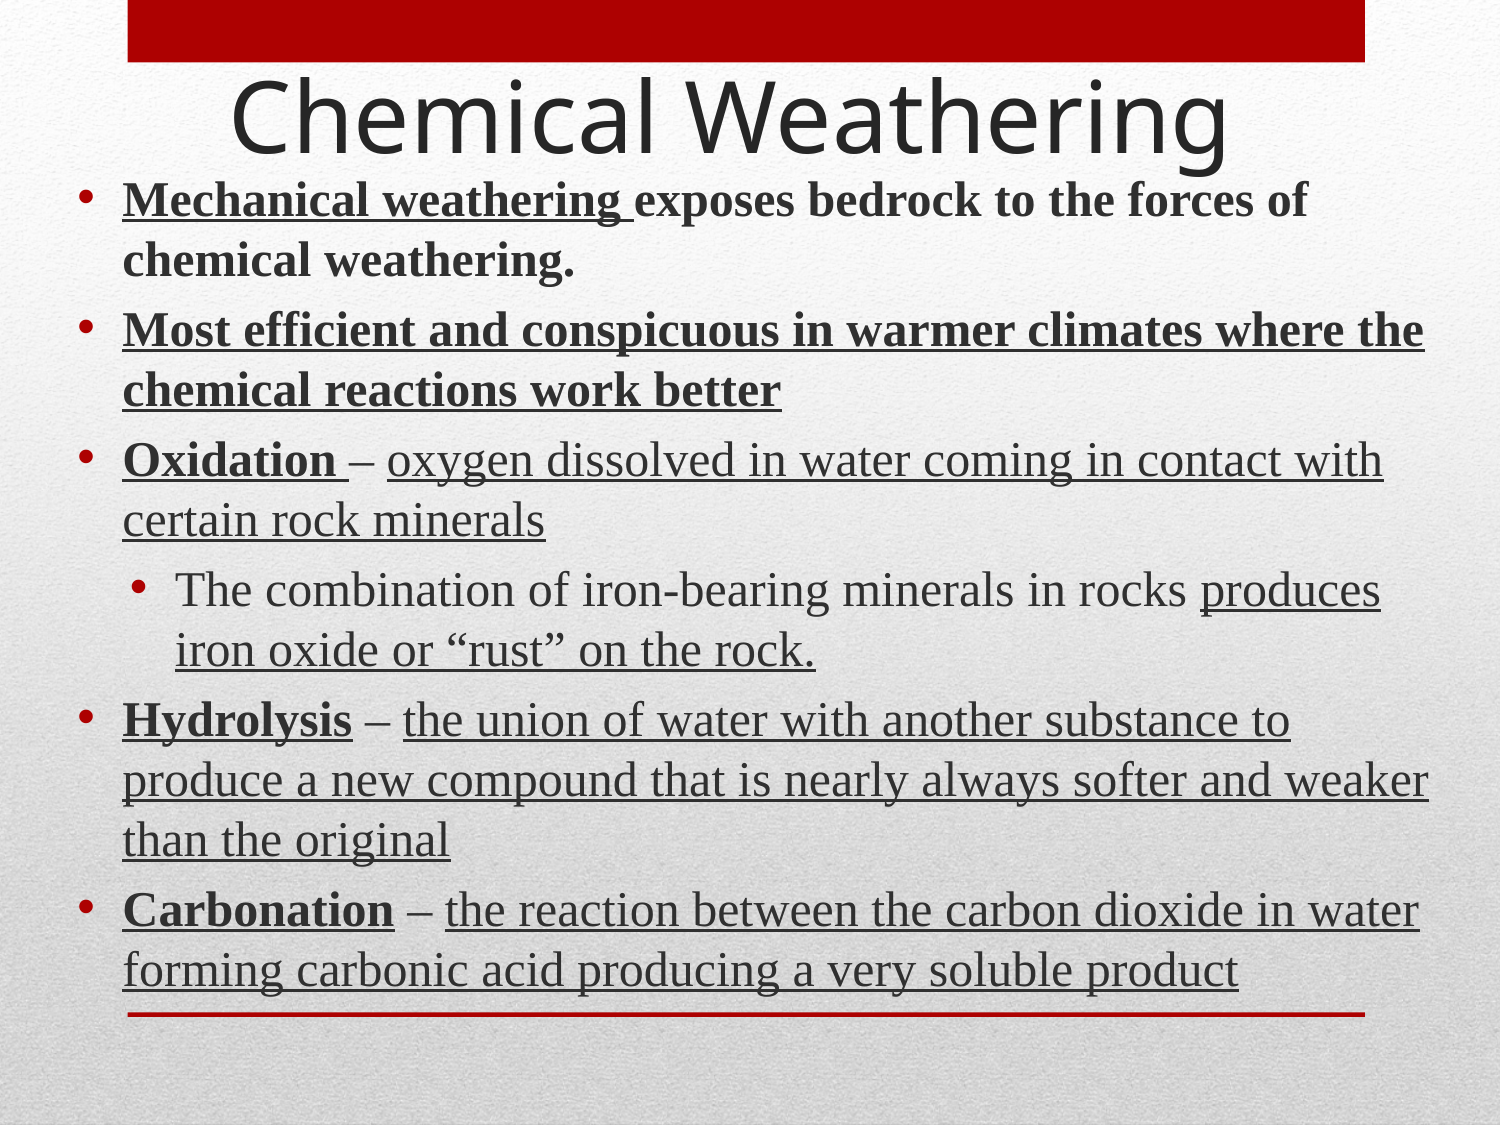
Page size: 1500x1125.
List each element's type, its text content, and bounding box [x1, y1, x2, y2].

title Chemical Weathering [162, 0, 1300, 137]
list Mechanical weathering exposes bedrock to the forces of chemical weathering. Most efficient and conspicuous in warmer climates where the chemical reactions work better Oxidation – oxygen dissolved in water coming in contact with certain rock minerals The combination of iron-bearing minerals in rocks produces iron oxide or “rust” on the rock. Hydrolysis – the union of water with another substance to produce a new compound that is nearly always softer and weaker than the original Carbonation – the reaction between the carbon dioxide in water forming carbonic acid producing a very soluble product [62, 137, 1475, 1025]
